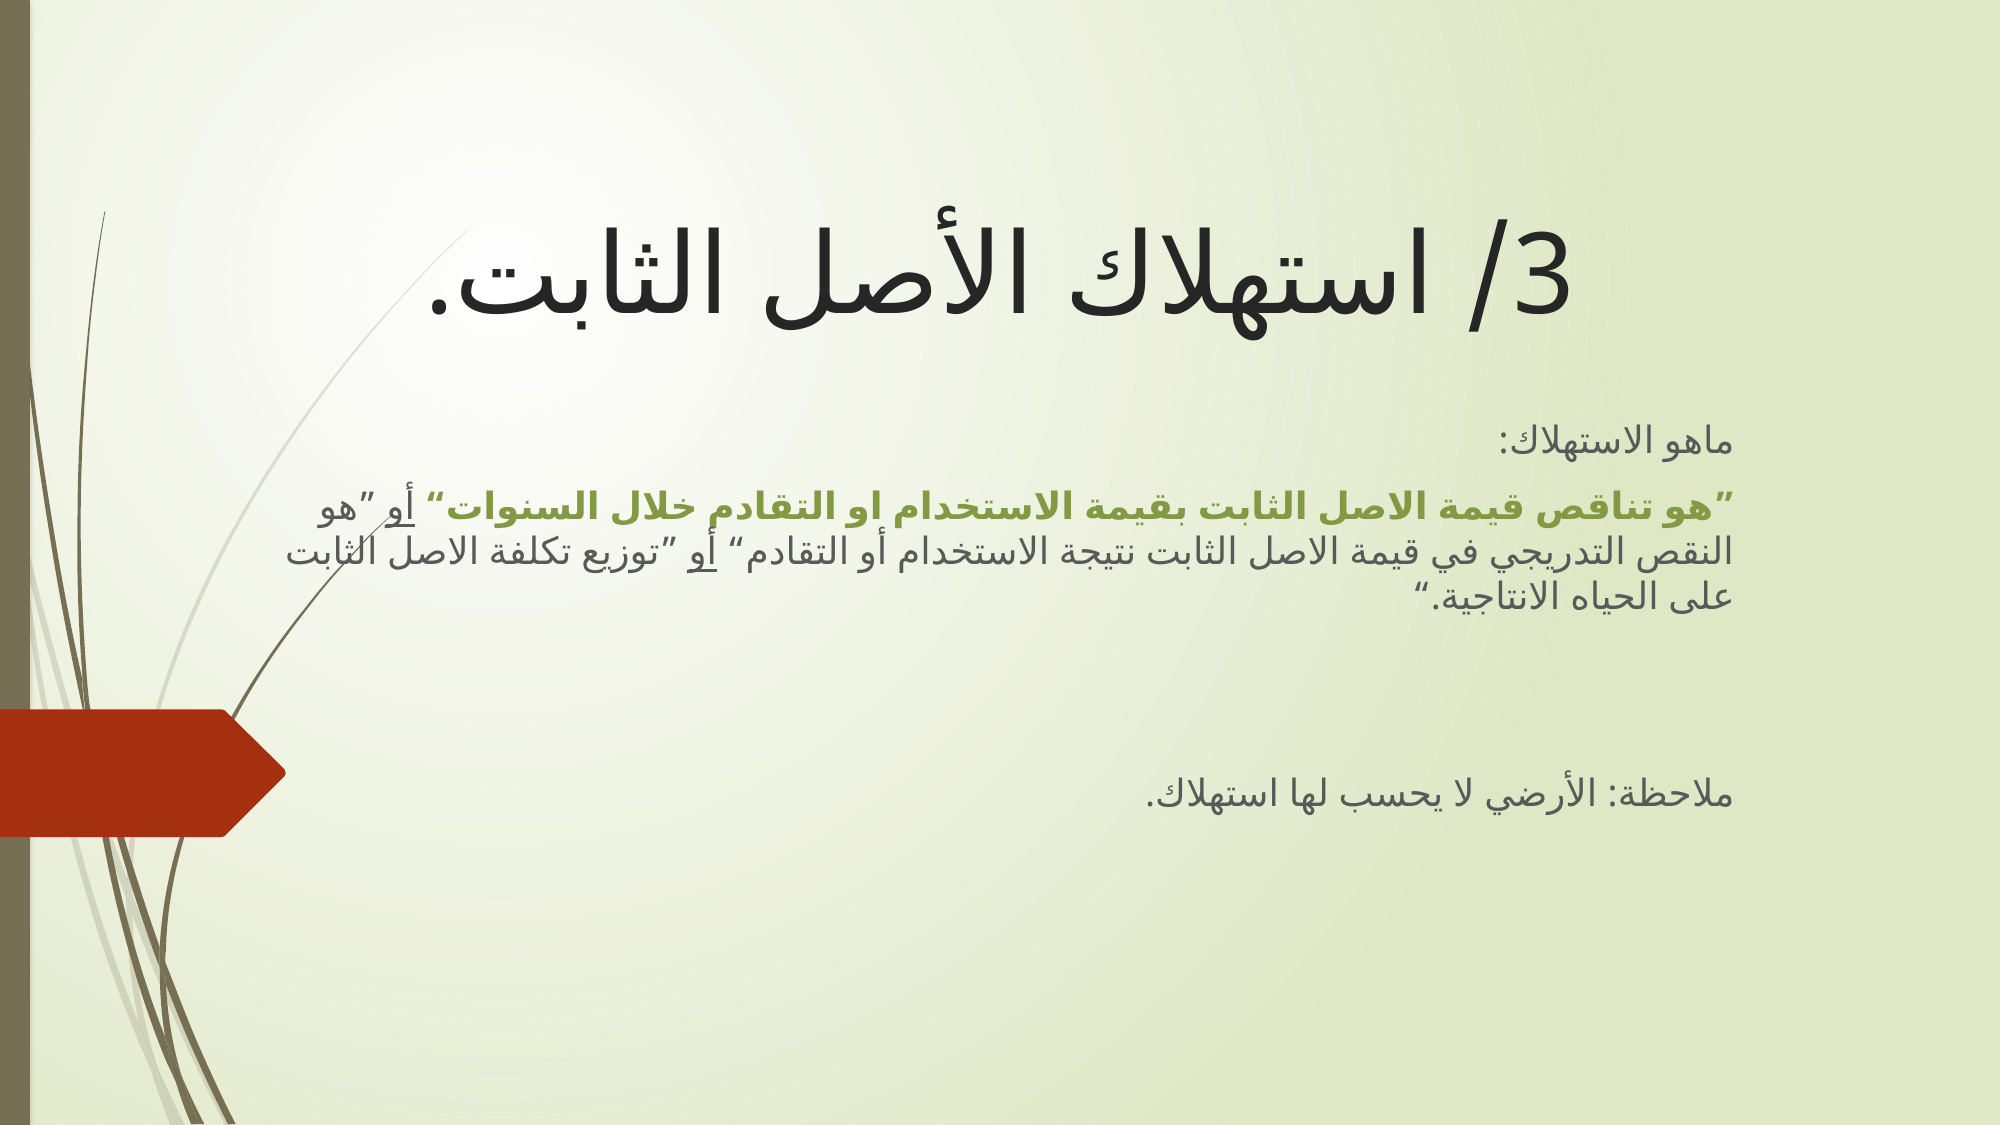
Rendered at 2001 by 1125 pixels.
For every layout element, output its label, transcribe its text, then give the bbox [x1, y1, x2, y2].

subtitle ماهو الاستهلاك: ”هو تناقص قيمة الاصل الثابت بقيمة الاستخدام او التقادم خلال السنوات“ أو ”هو النقص التدريجي في قيمة الاصل الثابت نتيجة الاستخدام أو التقادم“ أو ”توزيع تكلفة الاصل الثابت على الحياه الانتاجية.“ ملاحظة: الأرضي لا يحسب لها استهلاك. [249, 408, 1750, 863]
title 3/ استهلاك الأصل الثابت. [249, 184, 1750, 344]
